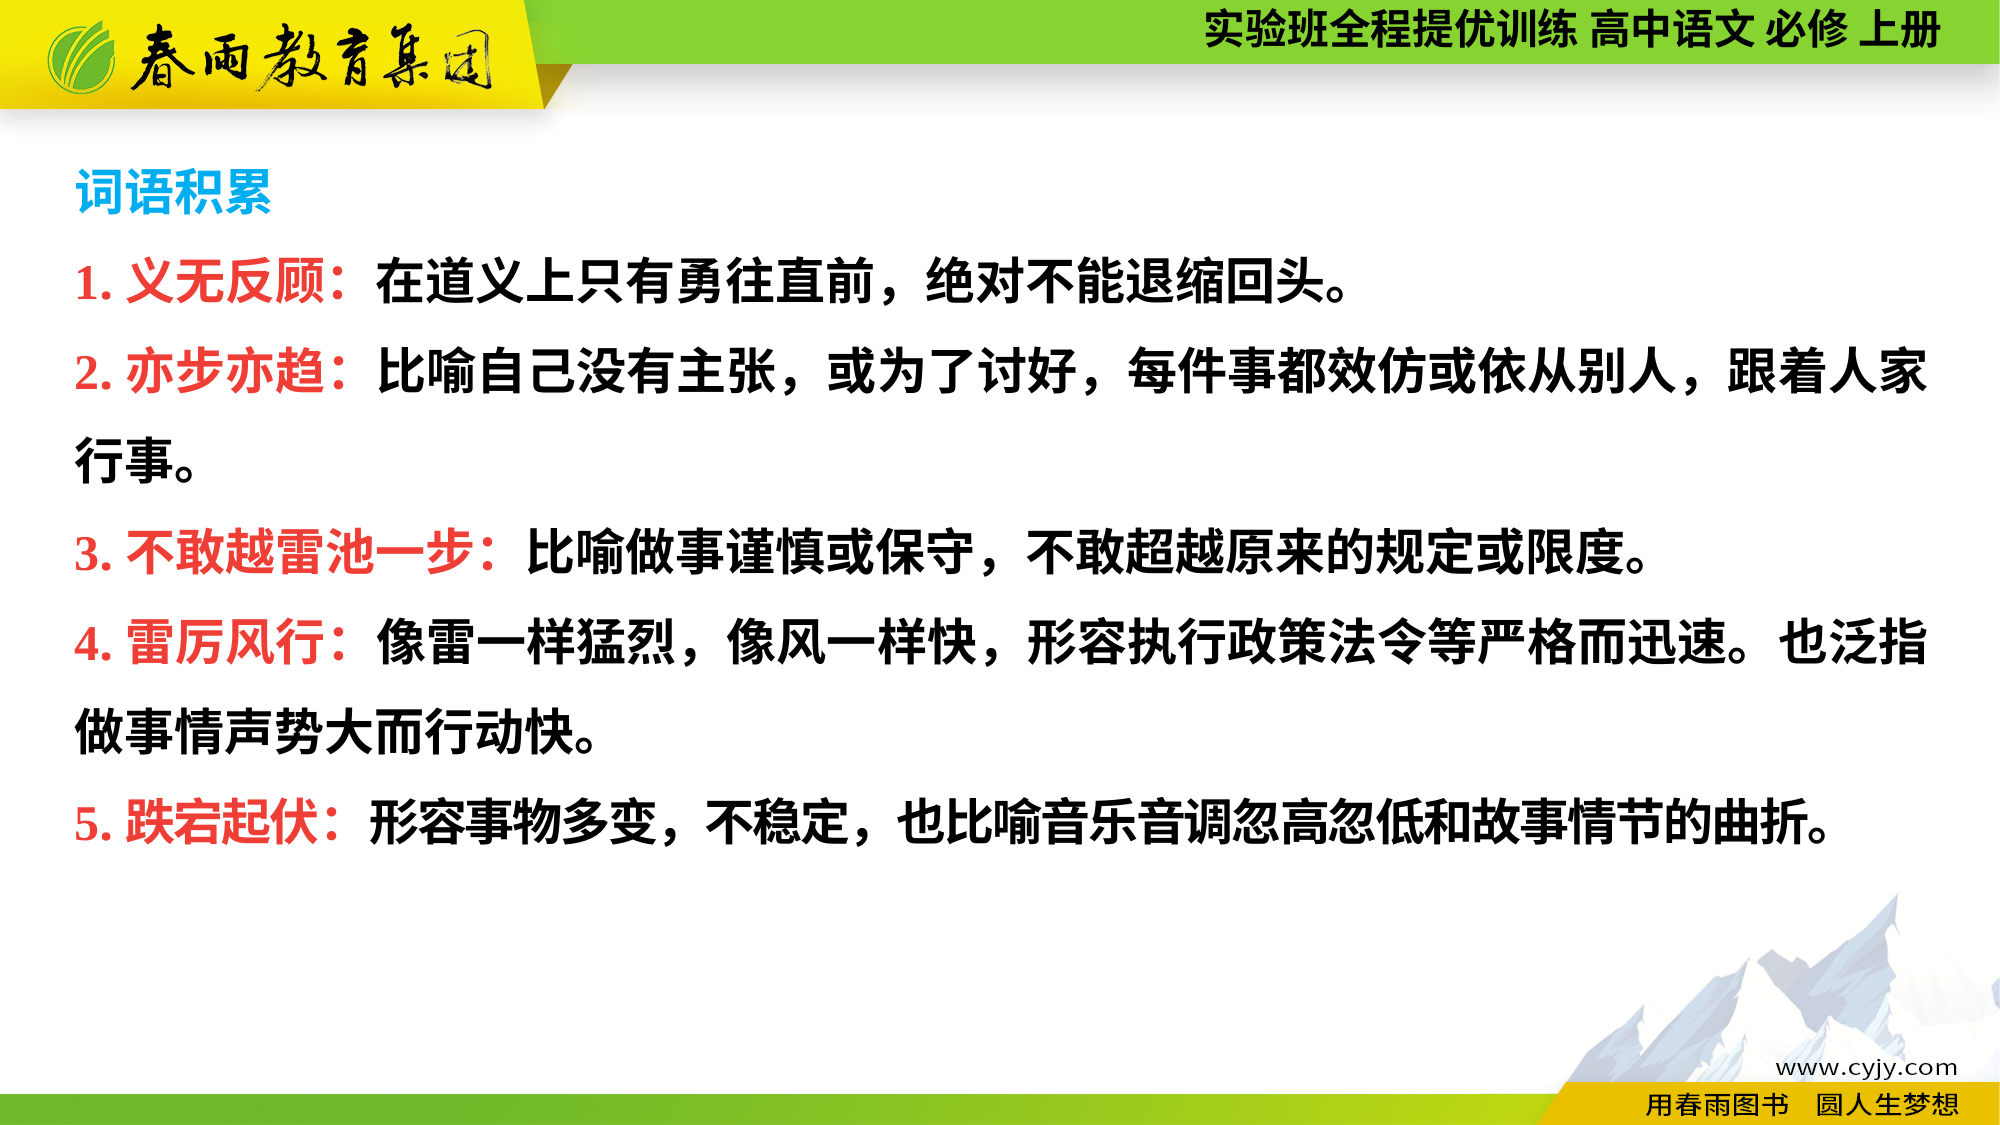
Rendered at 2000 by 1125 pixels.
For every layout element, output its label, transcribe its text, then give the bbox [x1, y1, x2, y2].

list 词语积累 1.义无反顾：在道义上只有勇往直前，绝对不能退缩回头。 2.亦步亦趋：比喻自己没有主张，或为了讨好，每件事都效仿或依从别人，跟着人家行事。 3.不敢越雷池一步：比喻做事谨慎或保守，不敢超越原来的规定或限度。 4.雷厉风行：像雷一样猛烈，像风一样快，形容执行政策法令等严格而迅速。也泛指做事情声势大而行动快。 5.跌宕起伏：形容事物多变，不稳定，也比喻音乐音调忽高忽低和故事情节的曲折。 [59, 122, 1944, 854]
picture [0, 0, 2000, 1125]
